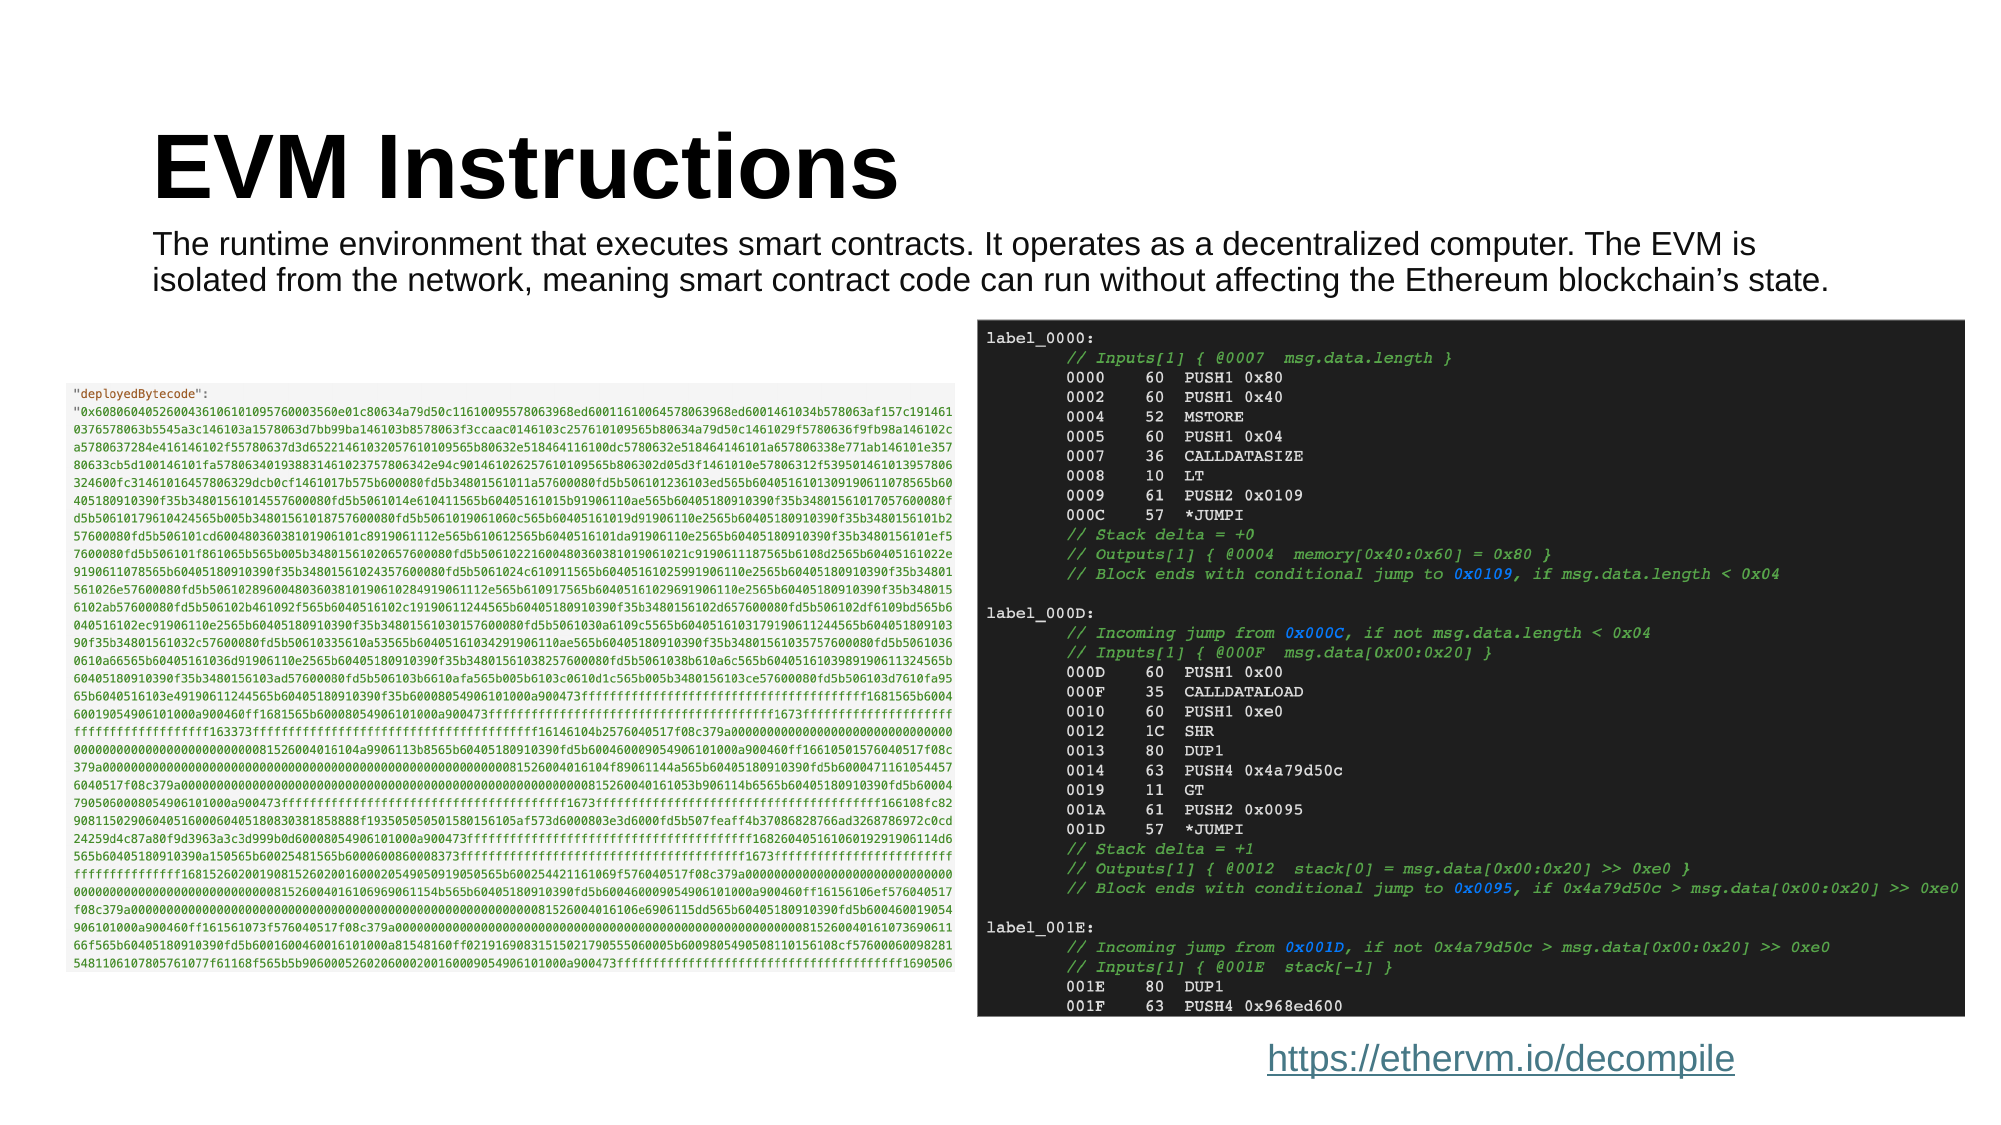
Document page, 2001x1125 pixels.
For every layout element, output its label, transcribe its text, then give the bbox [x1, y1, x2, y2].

picture [972, 317, 1965, 1018]
text_box https://ethervm.io/decompile [1252, 1026, 1751, 1087]
list The runtime environment that executes smart contracts. It operates as a decentralized computer. The EVM is isolated from the network, meaning smart contract code can run without affecting the Ethereum blockchain’s state. [137, 219, 1863, 318]
picture [66, 382, 955, 973]
title EVM Instructions [137, 59, 1863, 219]
